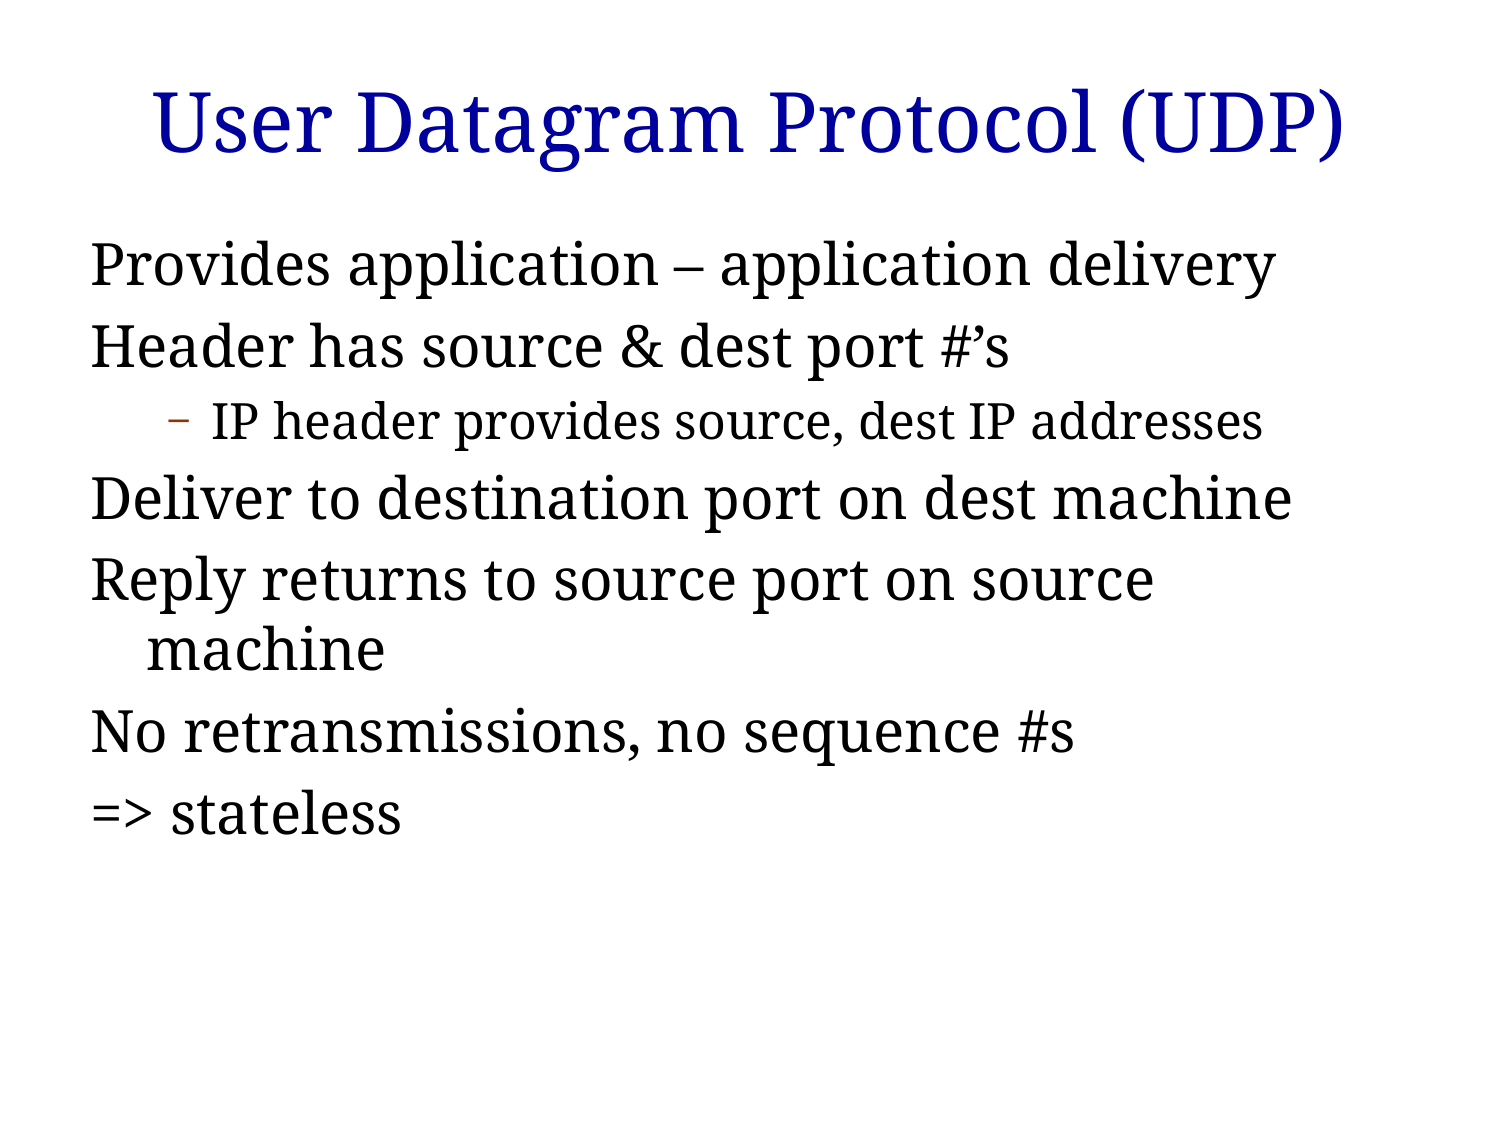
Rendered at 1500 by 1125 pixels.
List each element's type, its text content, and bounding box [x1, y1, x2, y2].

list Provides application – application delivery Header has source & dest port #’s IP header provides source, dest IP addresses Deliver to destination port on dest machine Reply returns to source port on source machine No retransmissions, no sequence #s => stateless [74, 219, 1426, 963]
title User Datagram Protocol (UDP) [74, 47, 1426, 191]
